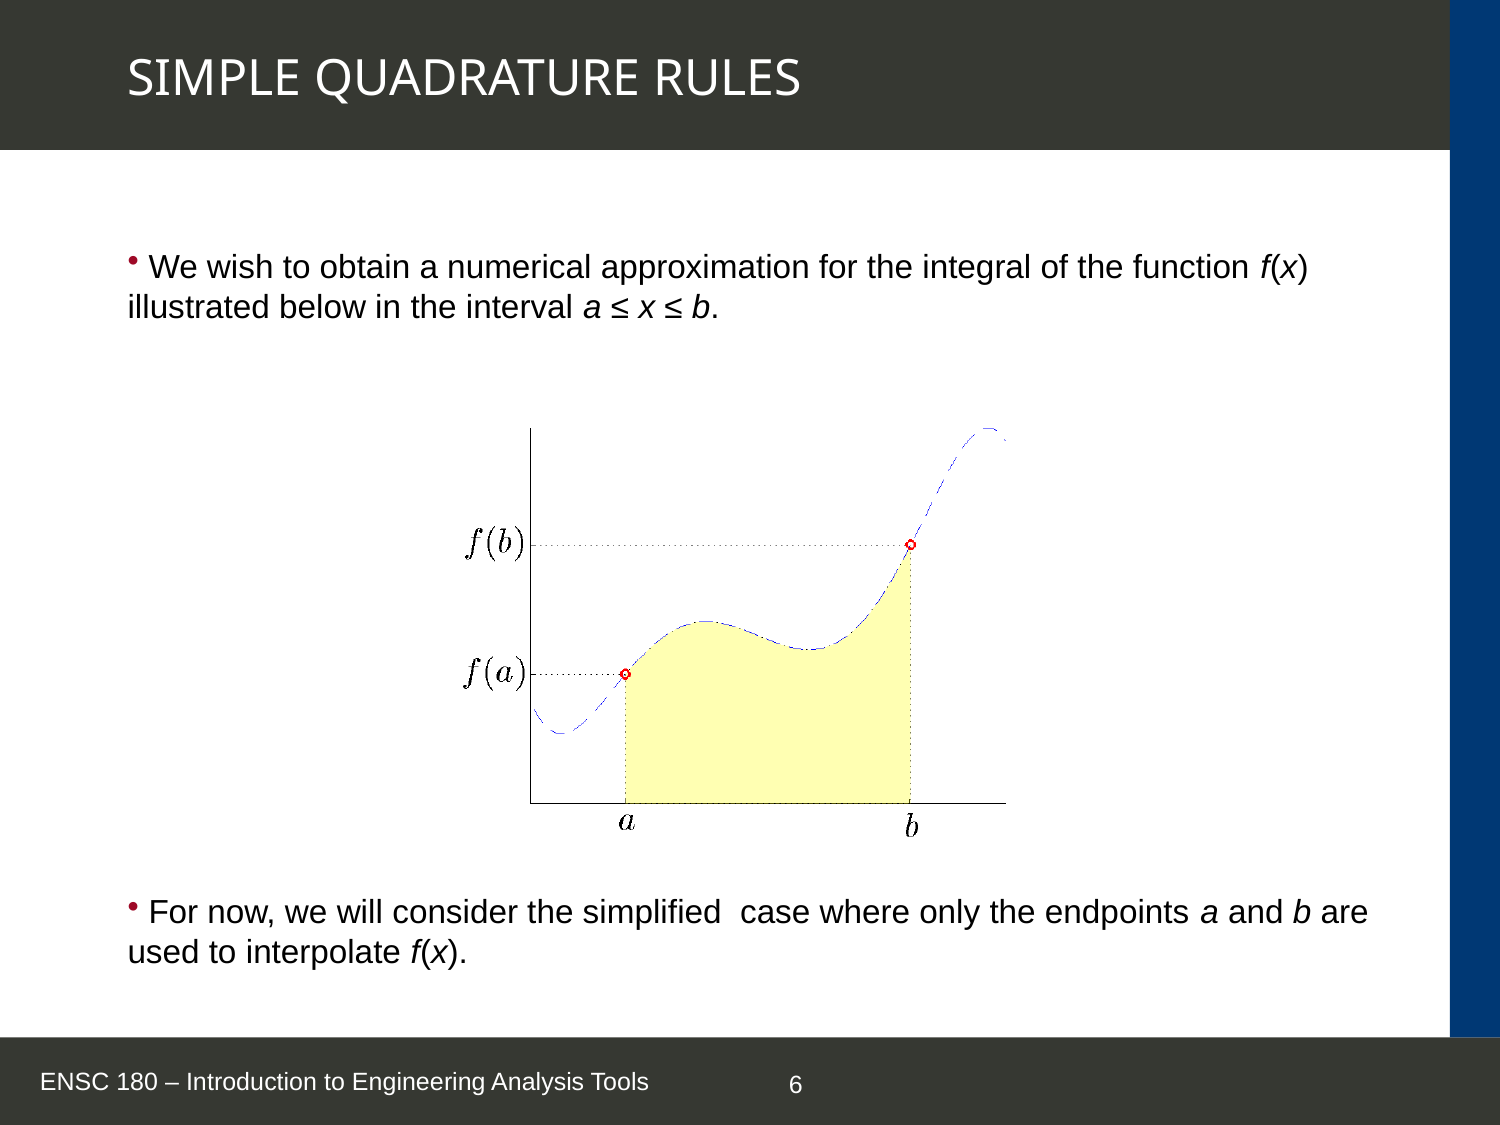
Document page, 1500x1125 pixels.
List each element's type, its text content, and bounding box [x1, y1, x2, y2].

picture [449, 393, 1063, 855]
list We wish to obtain a numerical approximation for the integral of the function f(x) illustrated below in the interval a ≤ x ≤ b. For now, we will consider the simplified case where only the endpoints a and b are used to interpolate f(x). [112, 237, 1388, 1029]
title SIMPLE QUADRATURE RULES [112, 37, 1450, 138]
footer ENSC 180 – Introduction to Engineering Analysis Tools [24, 1057, 740, 1113]
